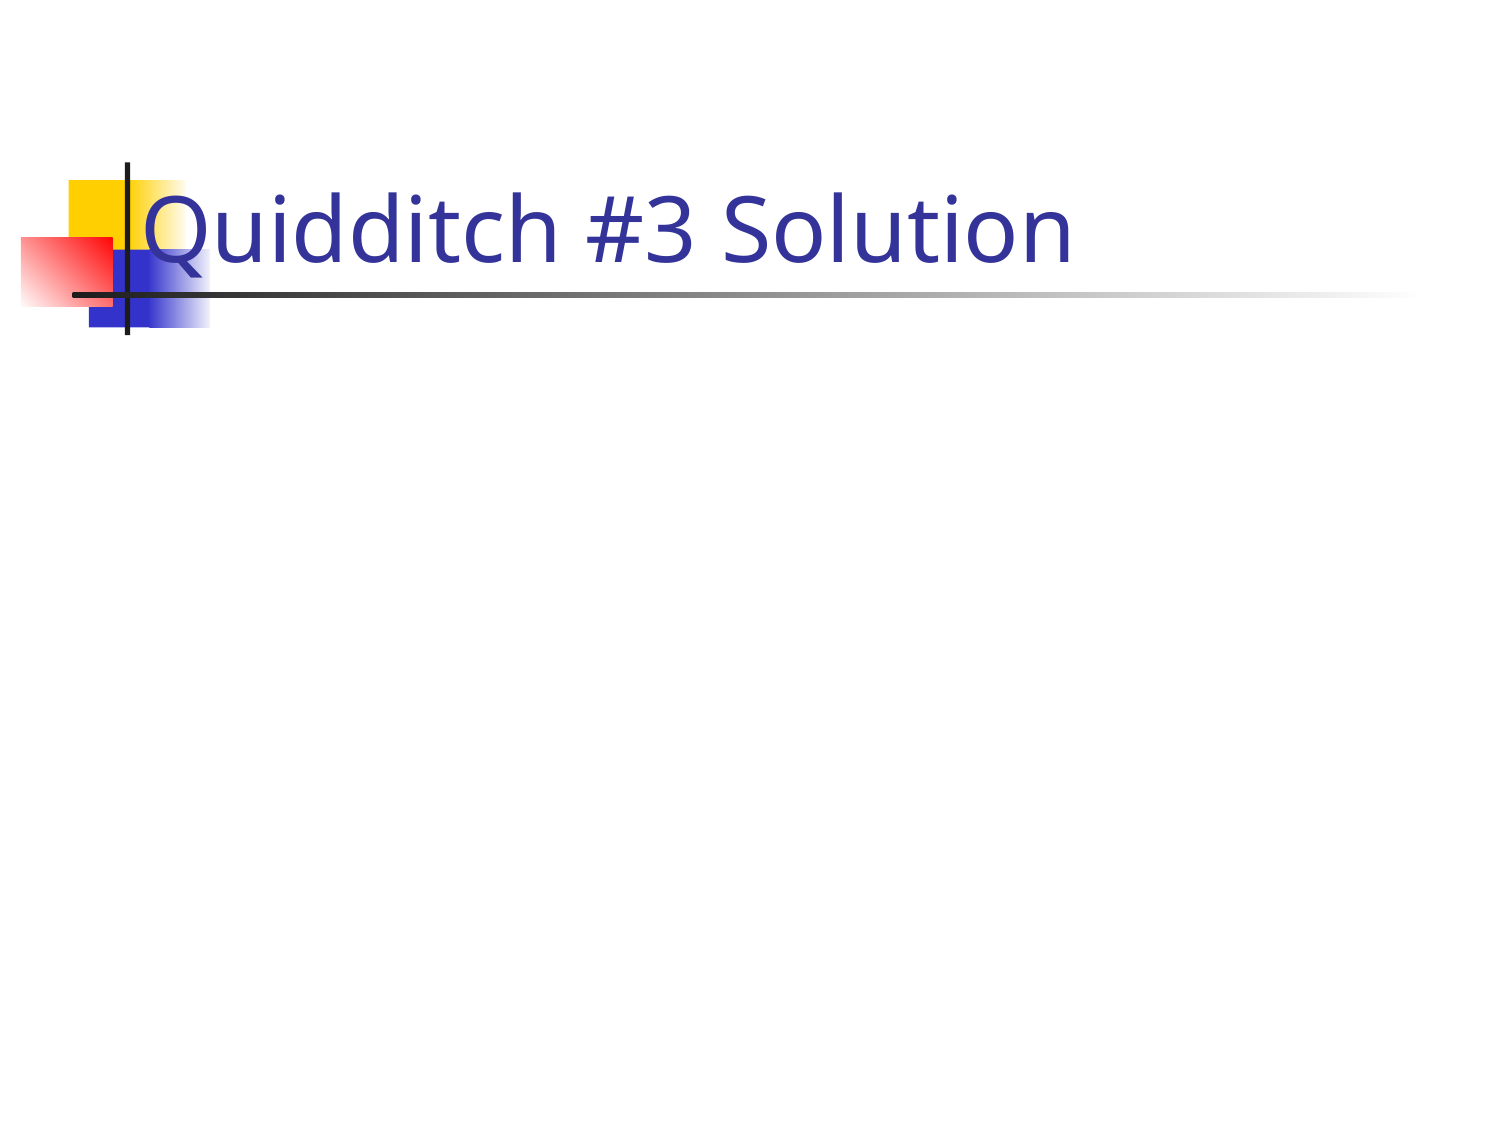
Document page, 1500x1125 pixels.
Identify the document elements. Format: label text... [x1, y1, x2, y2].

title Quidditch #3 Solution [125, 101, 1500, 289]
